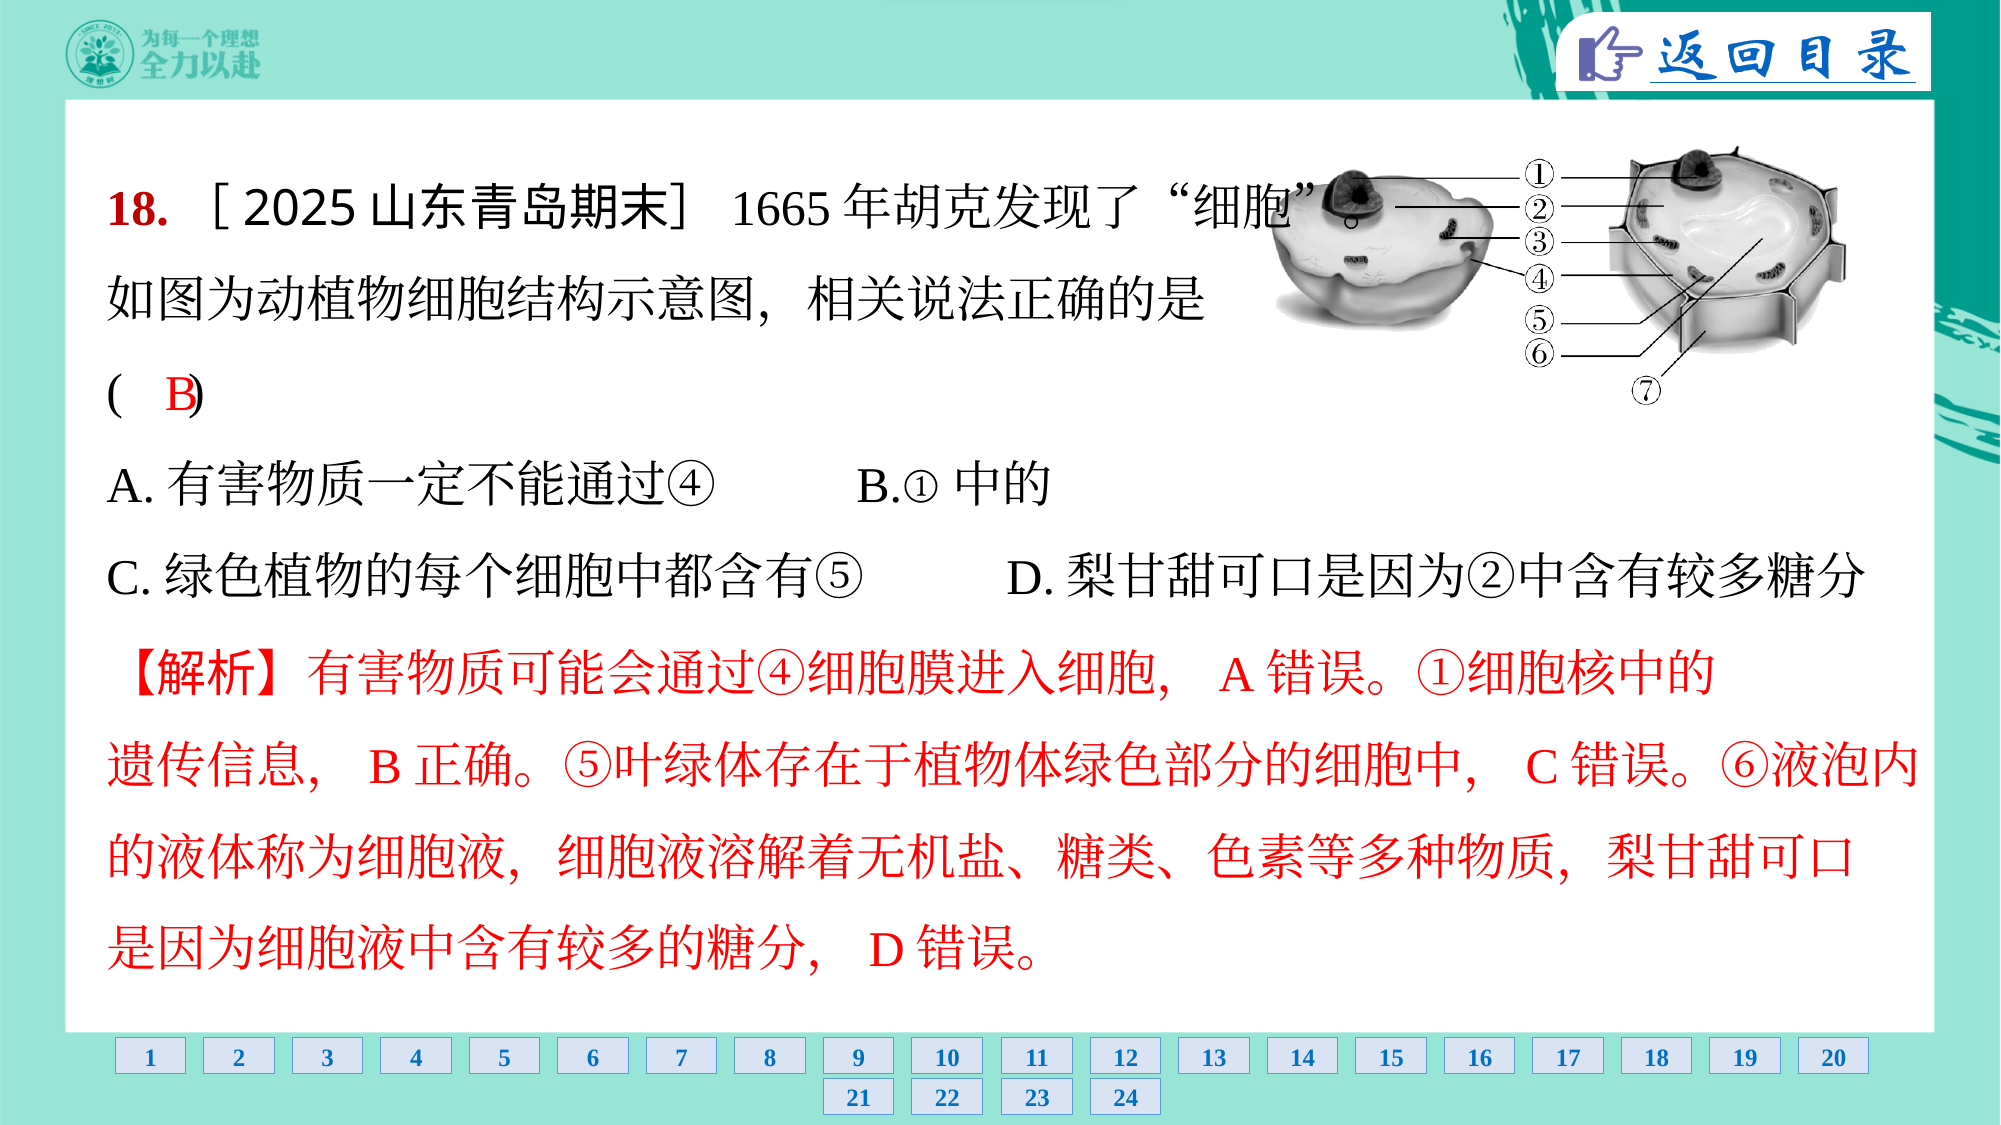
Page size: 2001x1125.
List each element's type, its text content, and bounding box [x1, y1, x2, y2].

picture [0, 0, 2000, 1125]
text_box 18.［2025山东青岛期末］1665年胡克发现了“细胞”。 如图为动植物细胞结构示意图，相关说法正确的是 ( ) [106, 143, 1247, 419]
text_box B [146, 328, 217, 421]
